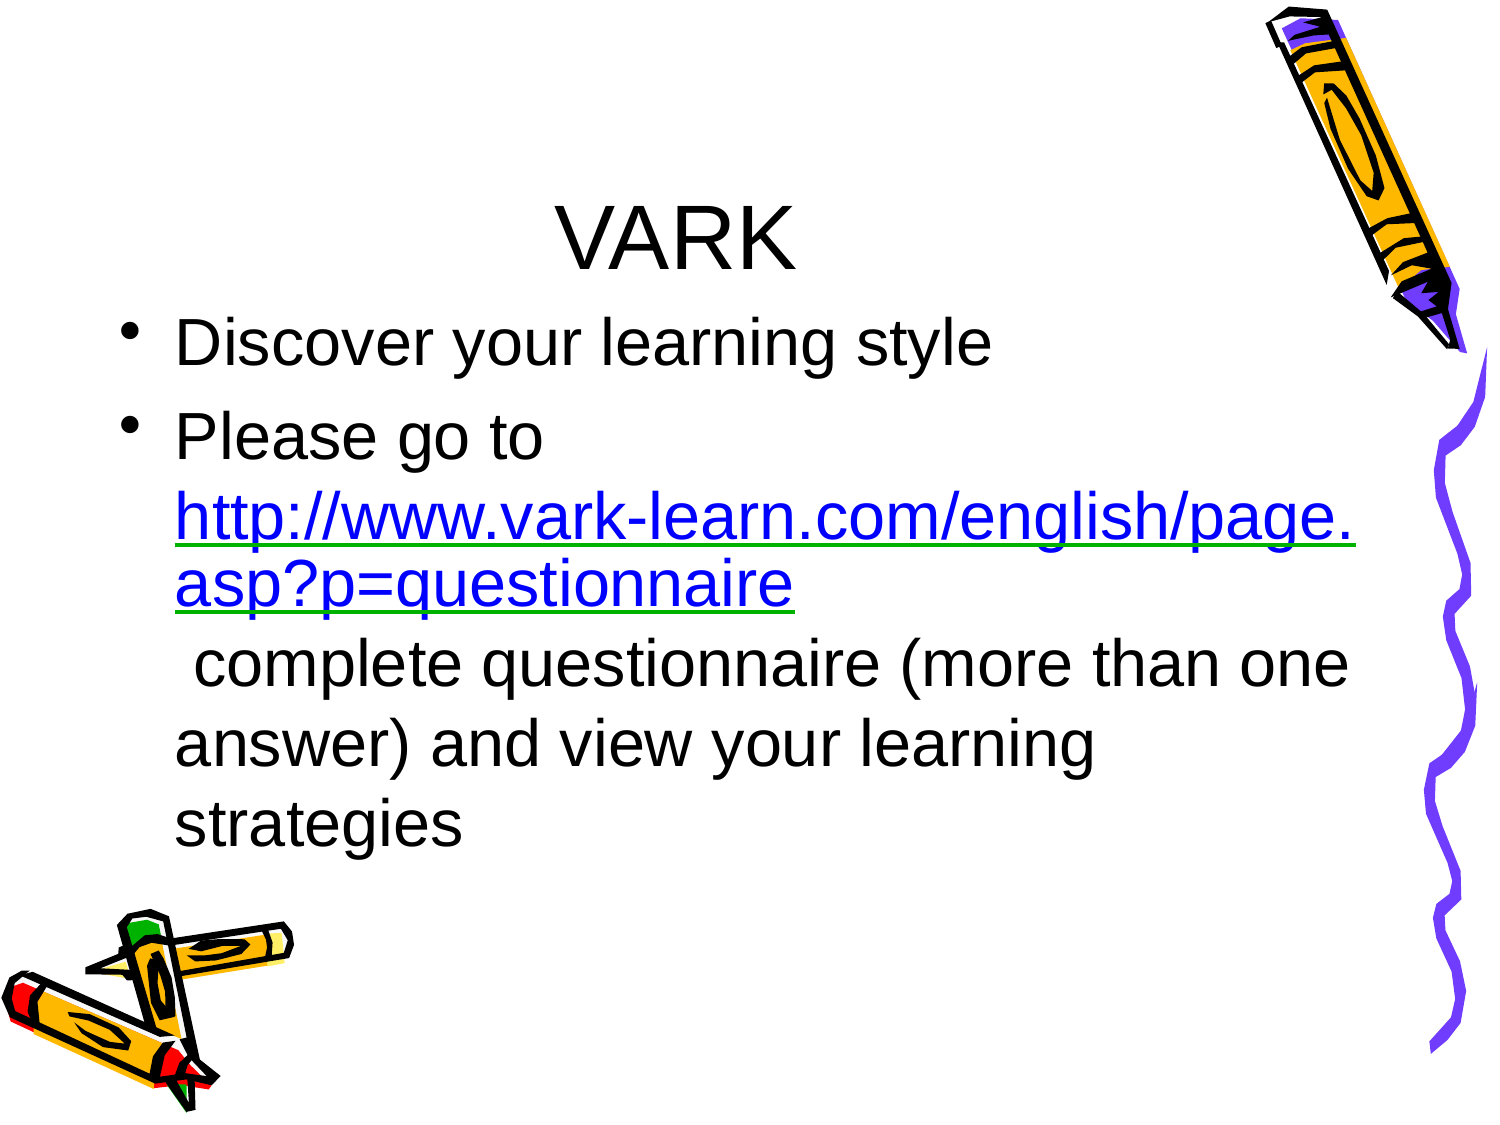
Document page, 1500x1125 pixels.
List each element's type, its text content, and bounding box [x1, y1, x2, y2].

list Discover your learning style Please go to http://www.vark-learn.com/english/page.asp?p=questionnaire complete questionnaire (more than one answer) and view your learning strategies [118, 297, 1382, 899]
title VARK [111, 24, 1241, 288]
